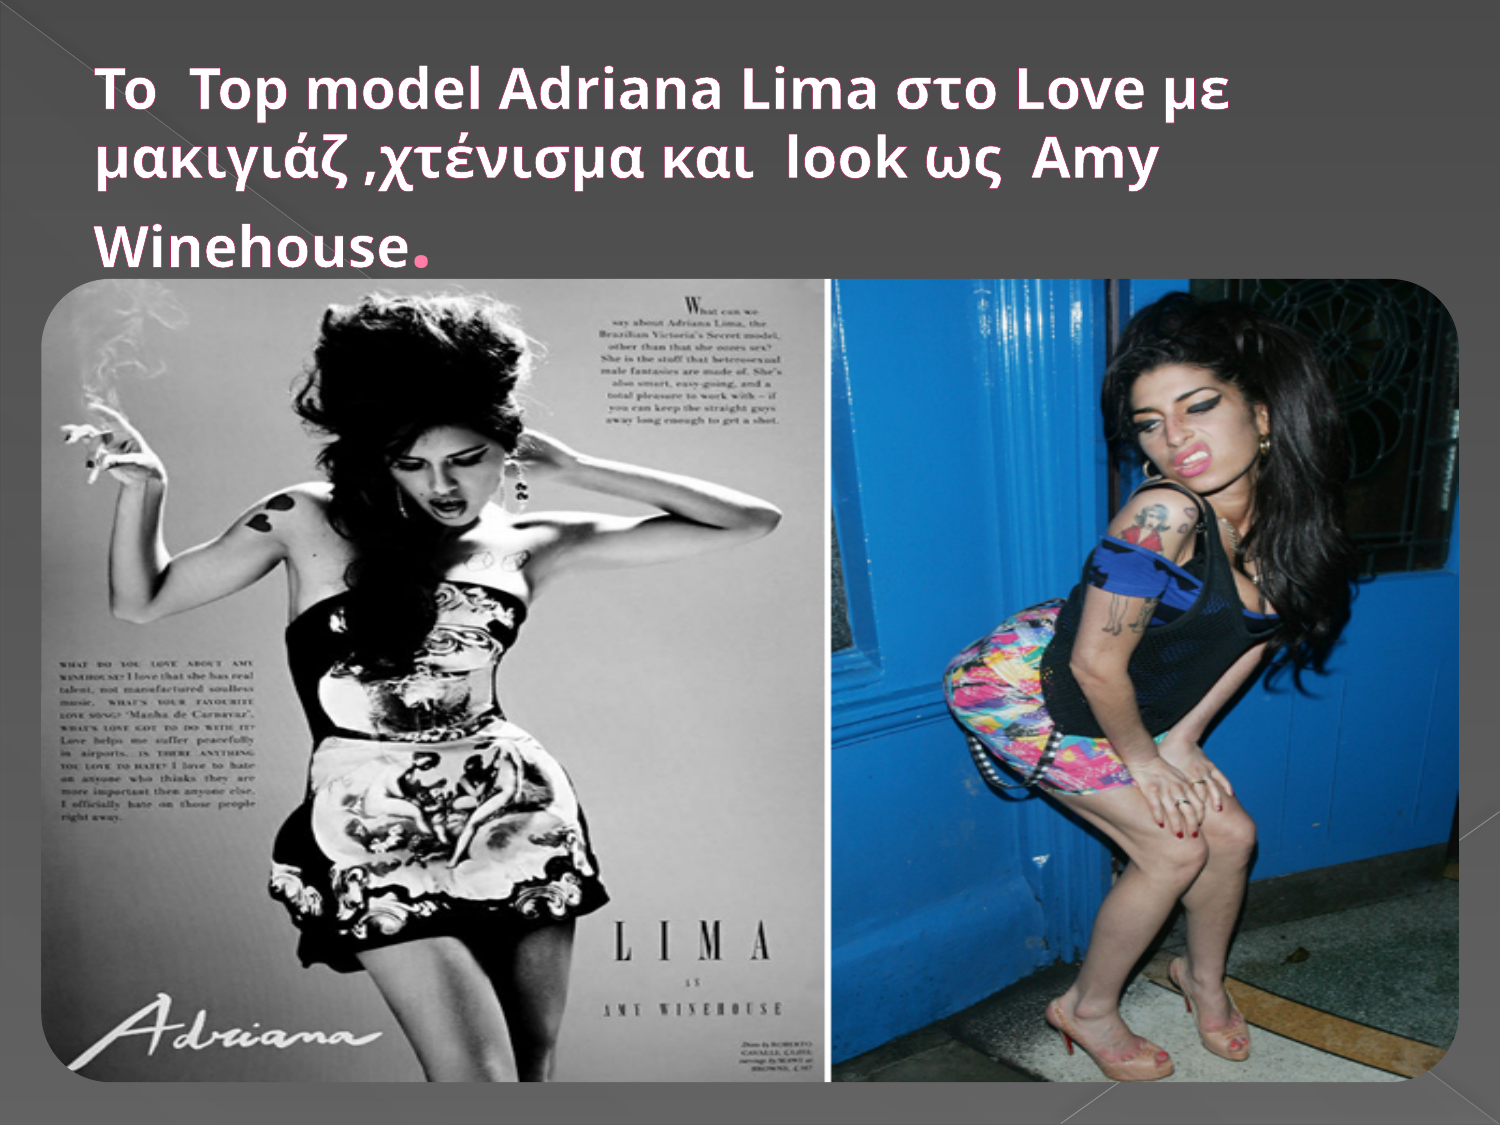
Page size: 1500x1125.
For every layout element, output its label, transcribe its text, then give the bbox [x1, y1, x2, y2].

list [41, 278, 1459, 1083]
title Το Top model Adriana Lima στο Love με μακιγιάζ ,χτένισμα και look ως Amy Winehouse. [0, 43, 1500, 291]
